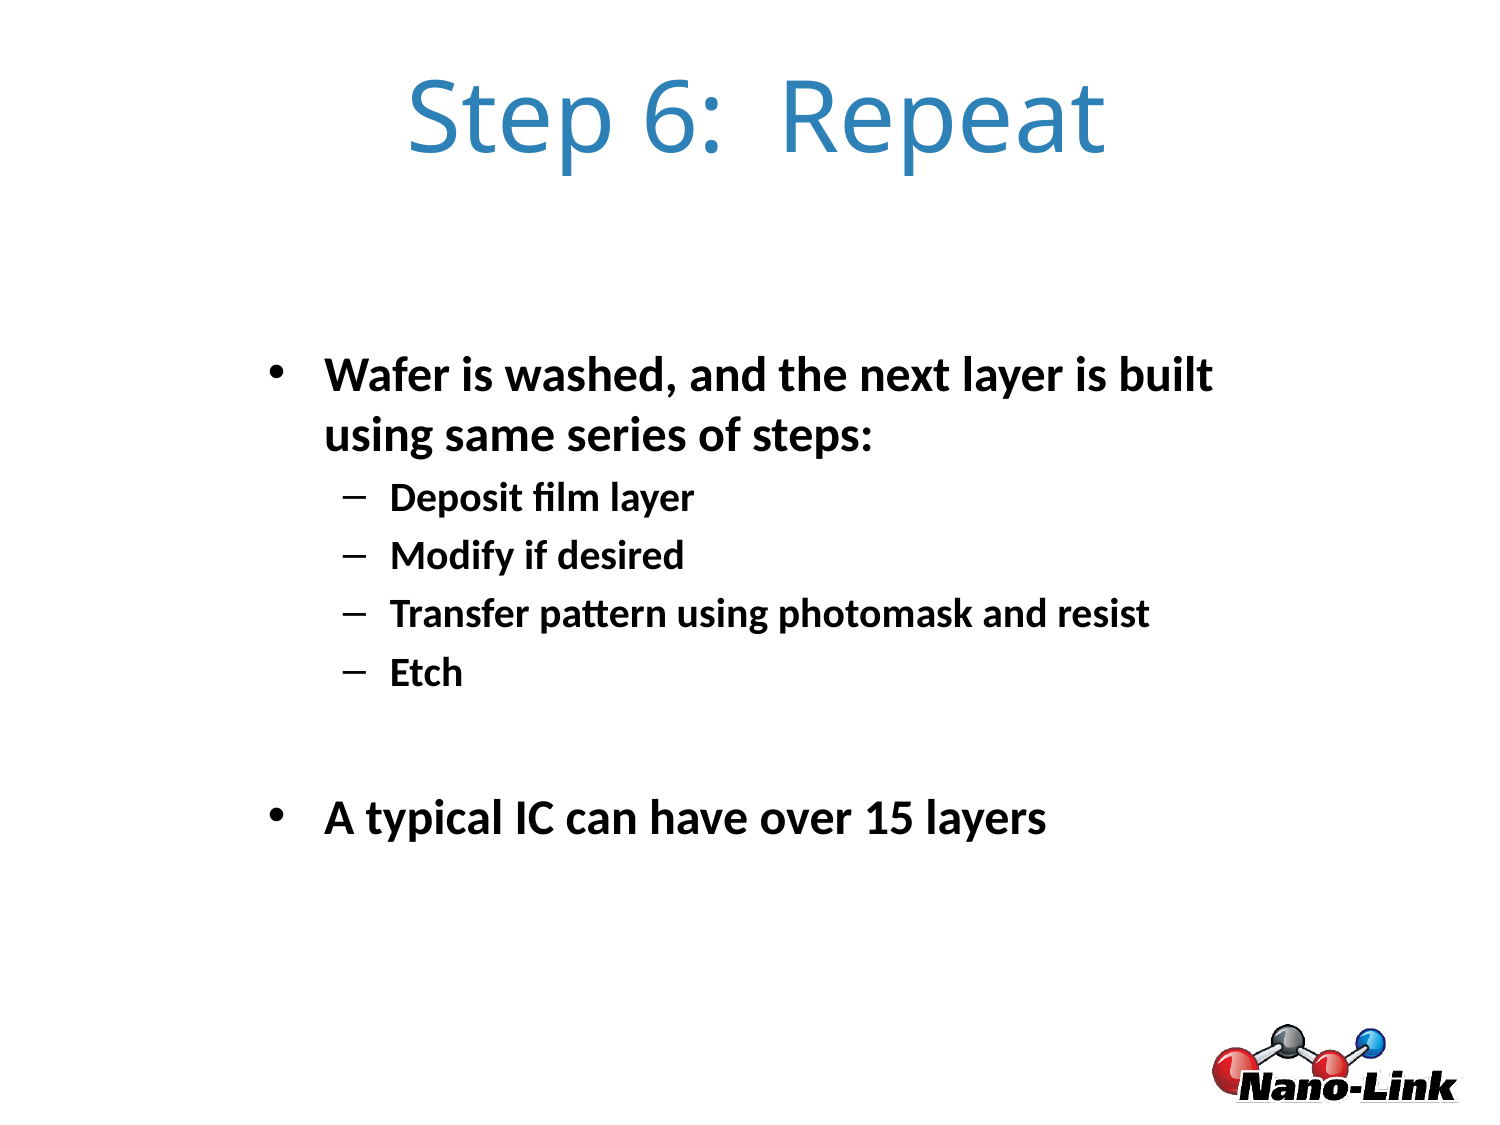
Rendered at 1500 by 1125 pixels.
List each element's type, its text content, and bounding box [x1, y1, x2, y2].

title Step 6: Repeat [81, 45, 1432, 187]
picture [1212, 1024, 1463, 1103]
list Wafer is washed, and the next layer is built using same series of steps: Deposit film layer Modify if desired Transfer pattern using photomask and resist Etch A typical IC can have over 15 layers [252, 333, 1243, 1077]
